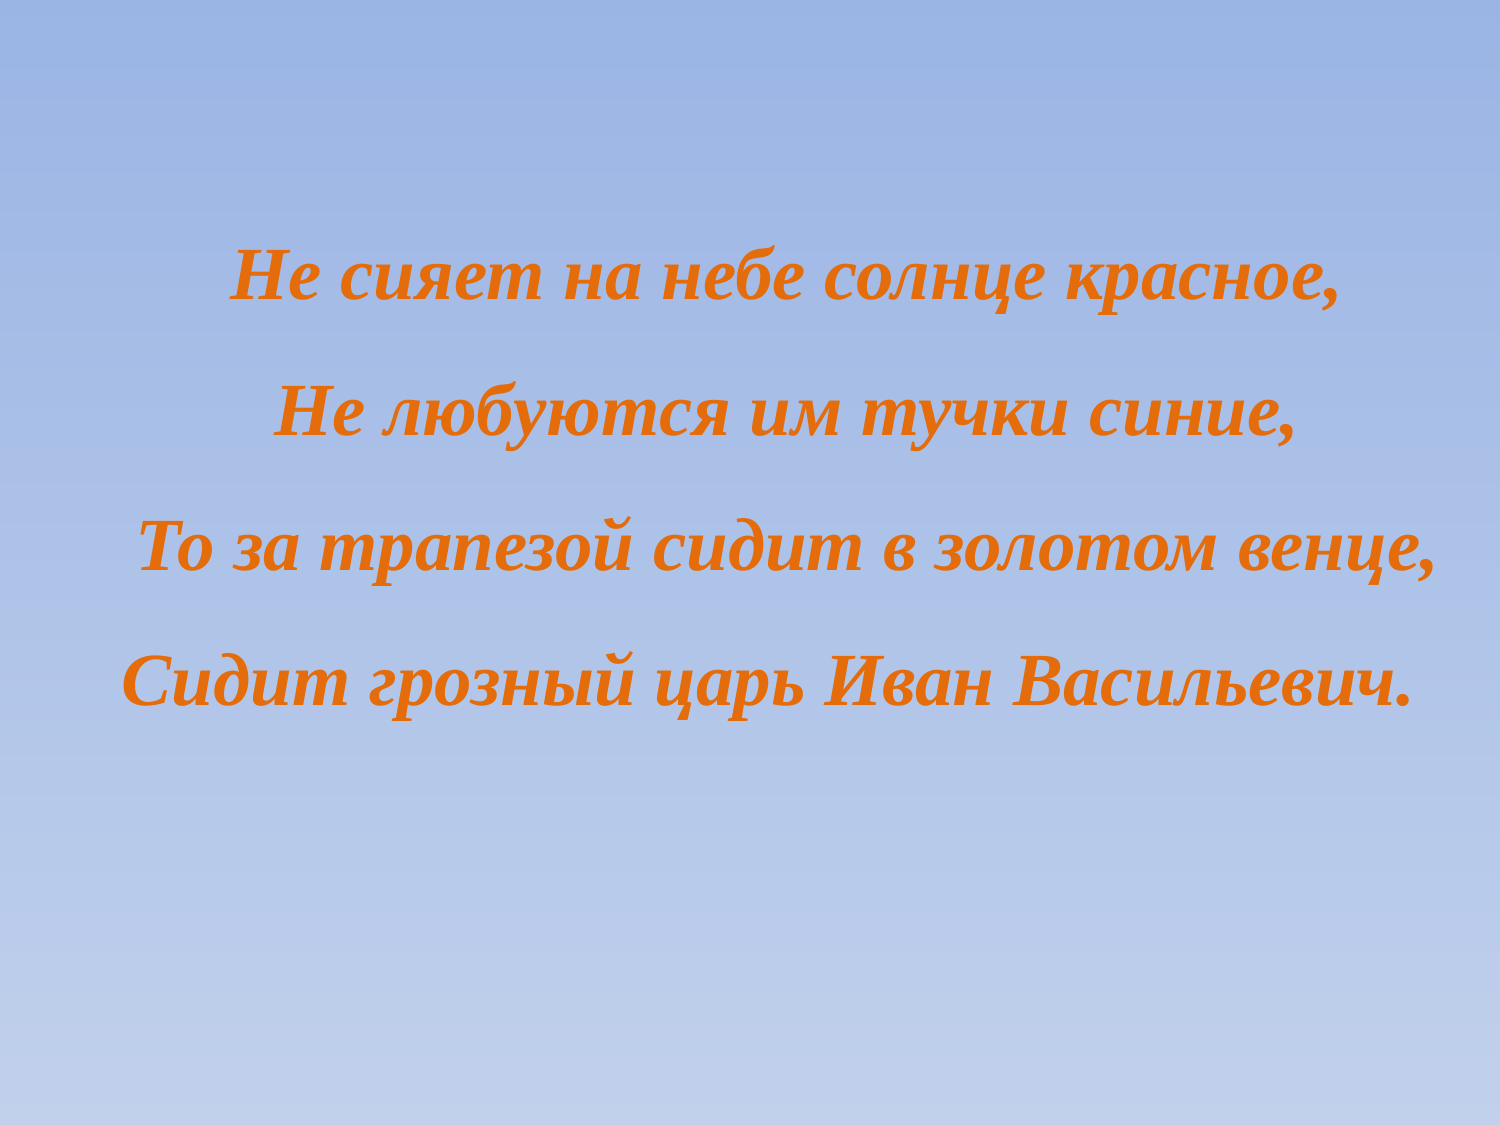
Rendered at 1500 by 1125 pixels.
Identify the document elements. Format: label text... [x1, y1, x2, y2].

text_box Не сияет на небе солнце красное, Не любуются им тучки синие, То за трапезой сидит в золотом венце, Сидит грозный царь Иван Васильевич. [0, 172, 1500, 728]
